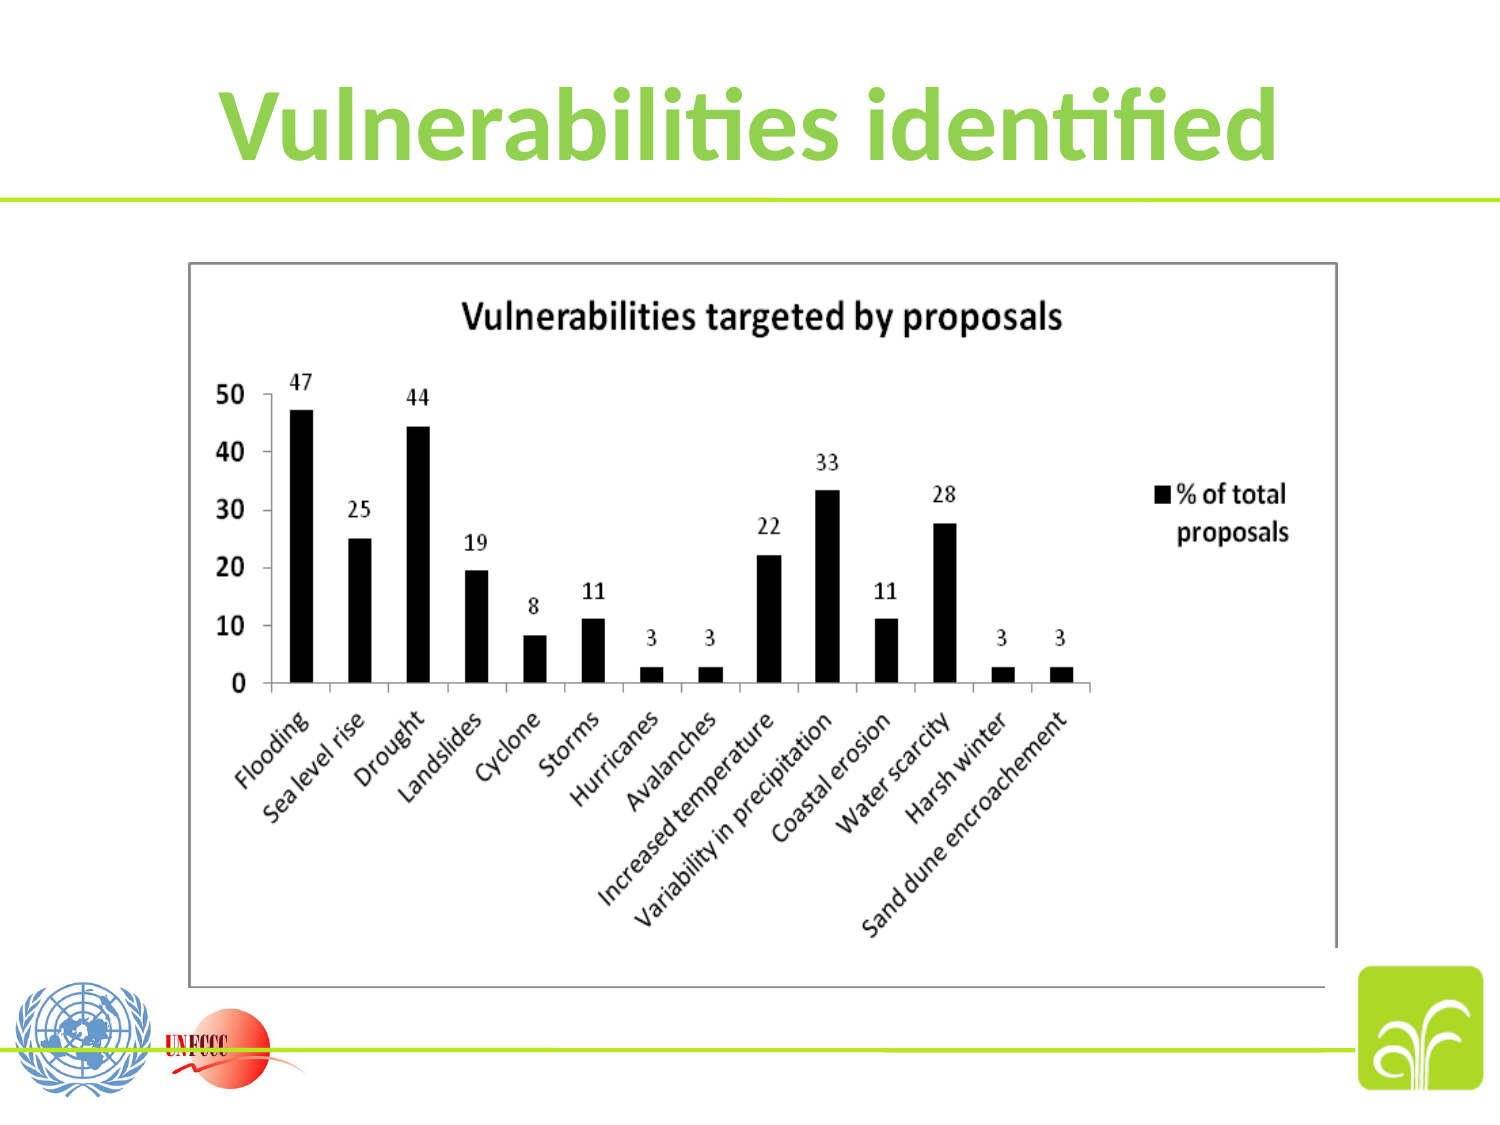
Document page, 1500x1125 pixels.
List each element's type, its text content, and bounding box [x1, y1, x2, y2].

picture [12, 974, 313, 1047]
picture [1324, 948, 1500, 1105]
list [187, 262, 1338, 988]
title Vulnerabilities identified [74, 24, 1426, 213]
picture [12, 1053, 313, 1107]
